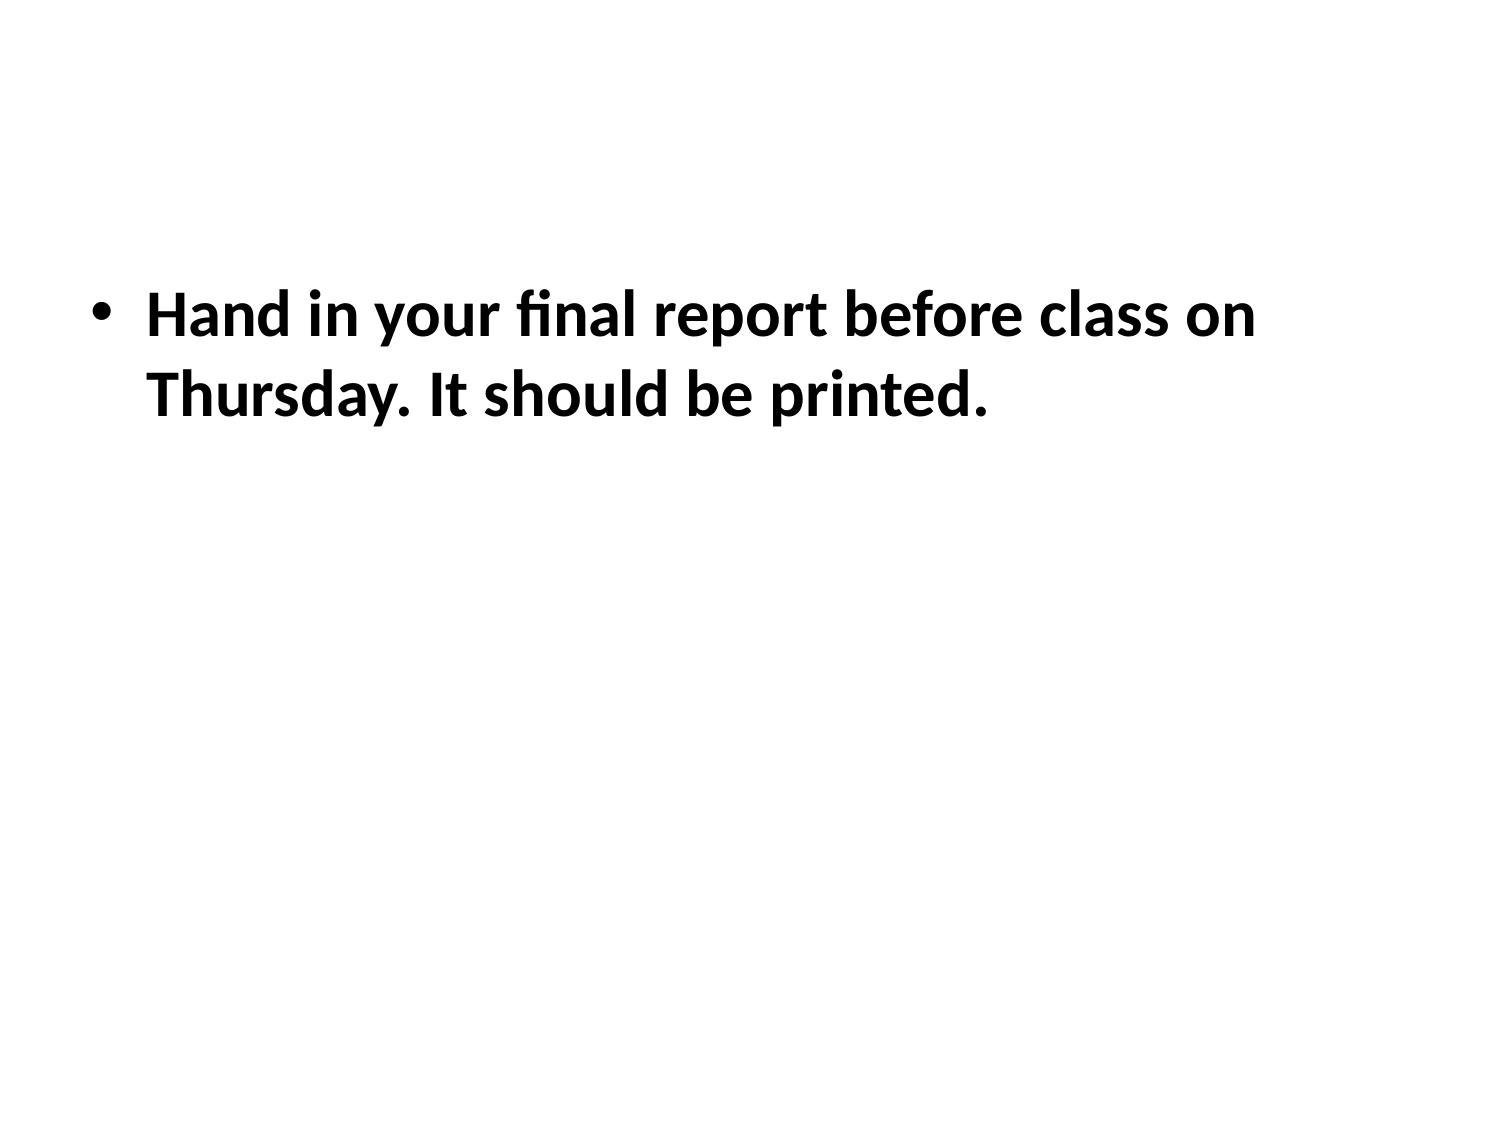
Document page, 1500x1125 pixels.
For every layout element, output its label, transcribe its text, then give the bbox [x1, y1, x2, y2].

list Hand in your final report before class on Thursday. It should be printed. [75, 262, 1425, 1005]
